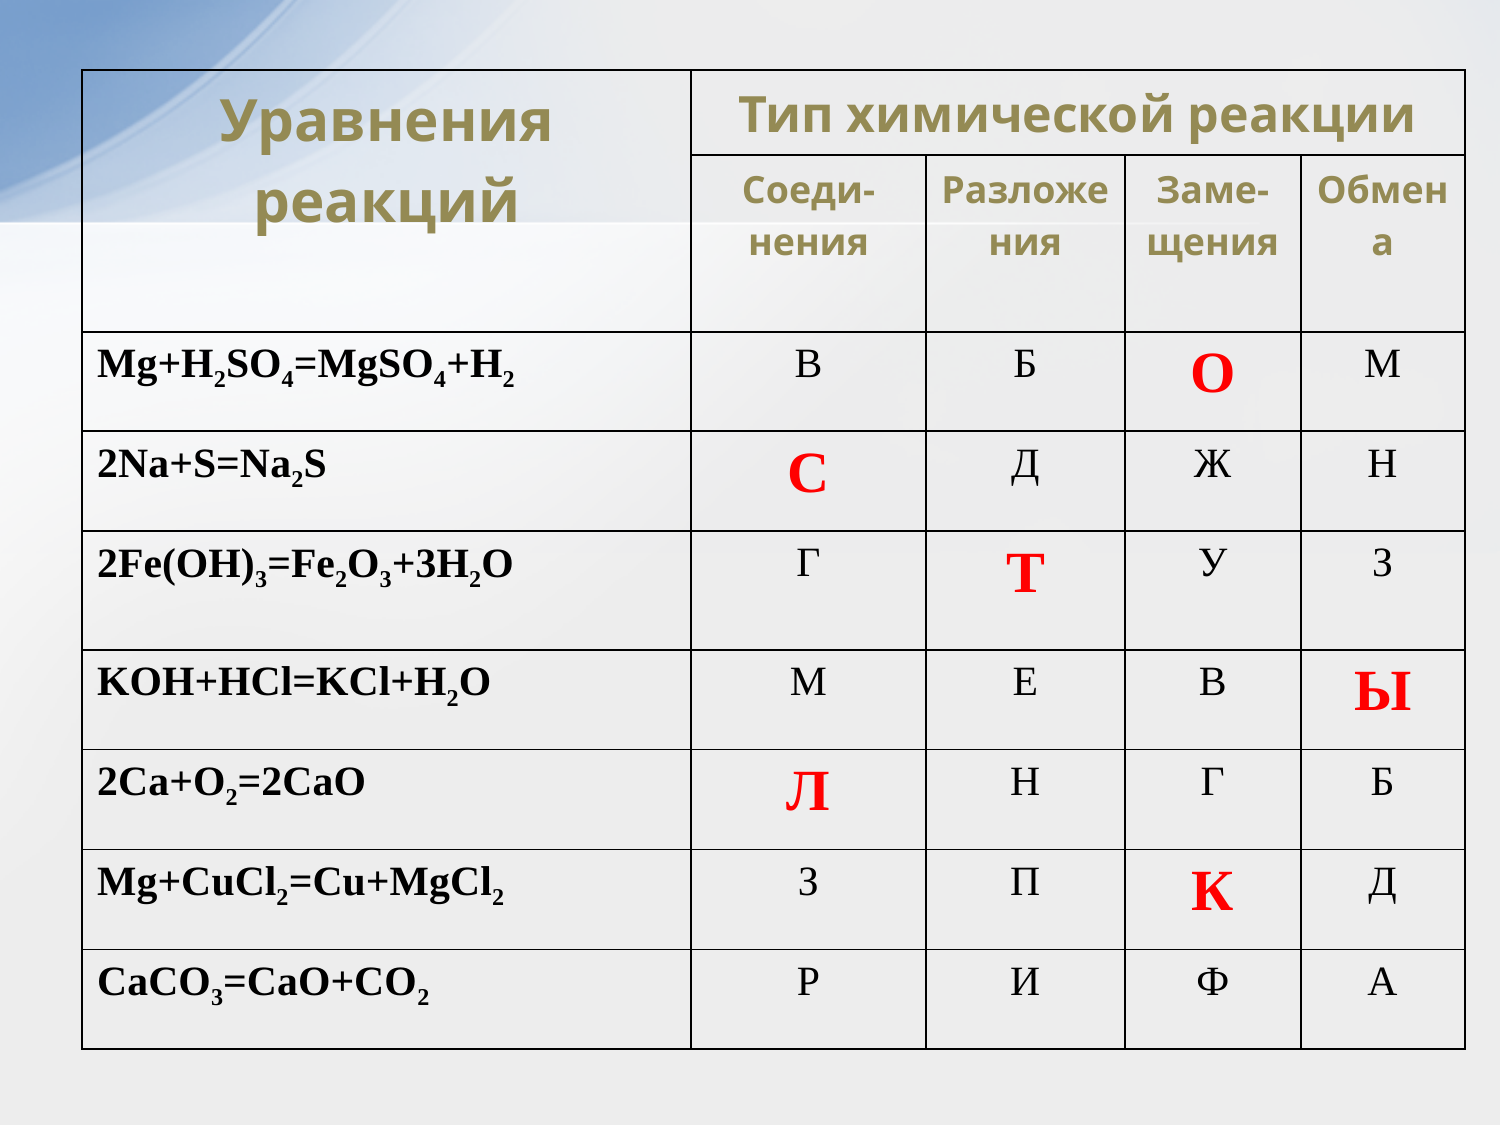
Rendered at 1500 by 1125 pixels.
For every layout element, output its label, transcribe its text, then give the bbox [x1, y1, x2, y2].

table_cell Д [927, 432, 1124, 530]
picture [0, 0, 1500, 1125]
table_header Уравнения реакций [83, 71, 690, 331]
table_cell 2Сa+O2=2CaO [83, 750, 690, 849]
table_cell Б [927, 333, 1124, 430]
table_cell KOH+HCl=KCl+H2O [83, 651, 690, 749]
table_cell П [927, 850, 1124, 949]
table_cell Г [692, 532, 925, 649]
table_cell Г [1126, 750, 1300, 849]
table_cell Ф [1126, 950, 1300, 1048]
table_cell К [1126, 850, 1300, 949]
table_cell В [692, 333, 925, 430]
table_cell Ы [1302, 651, 1464, 749]
table_cell Соеди-нения [692, 156, 925, 331]
table_cell Ж [1126, 432, 1300, 530]
table_cell Обмена [1302, 156, 1464, 331]
table_header Тип химической реакции [692, 71, 1464, 154]
table_cell Л [692, 750, 925, 849]
table_cell Mg+CuCl2=Cu+MgCl2 [83, 850, 690, 949]
table_cell М [1302, 333, 1464, 430]
table_cell В [1126, 651, 1300, 749]
table_cell У [1126, 532, 1300, 649]
table_cell Разложения [927, 156, 1124, 331]
table_cell CaCO3=CaO+CO2 [83, 950, 690, 1048]
table_cell Н [927, 750, 1124, 849]
table_cell З [692, 850, 925, 949]
table_cell О [1126, 333, 1300, 430]
table_cell Н [1302, 432, 1464, 530]
table_cell Д [1302, 850, 1464, 949]
table_cell Т [927, 532, 1124, 649]
table_cell Б [1302, 750, 1464, 849]
table_cell Mg+H2SO4=MgSO4+H2 [83, 333, 690, 430]
table_cell 2Fe(OH)3=Fe2O3+3H2O [83, 532, 690, 649]
table_cell И [927, 950, 1124, 1048]
table_cell Р [692, 950, 925, 1048]
table_cell С [692, 432, 925, 530]
table_cell 2Na+S=Na2S [83, 432, 690, 530]
table_cell А [1302, 950, 1464, 1048]
table_cell З [1302, 532, 1464, 649]
table_cell Заме-щения [1126, 156, 1300, 331]
table_cell Е [927, 651, 1124, 749]
table_cell М [692, 651, 925, 749]
